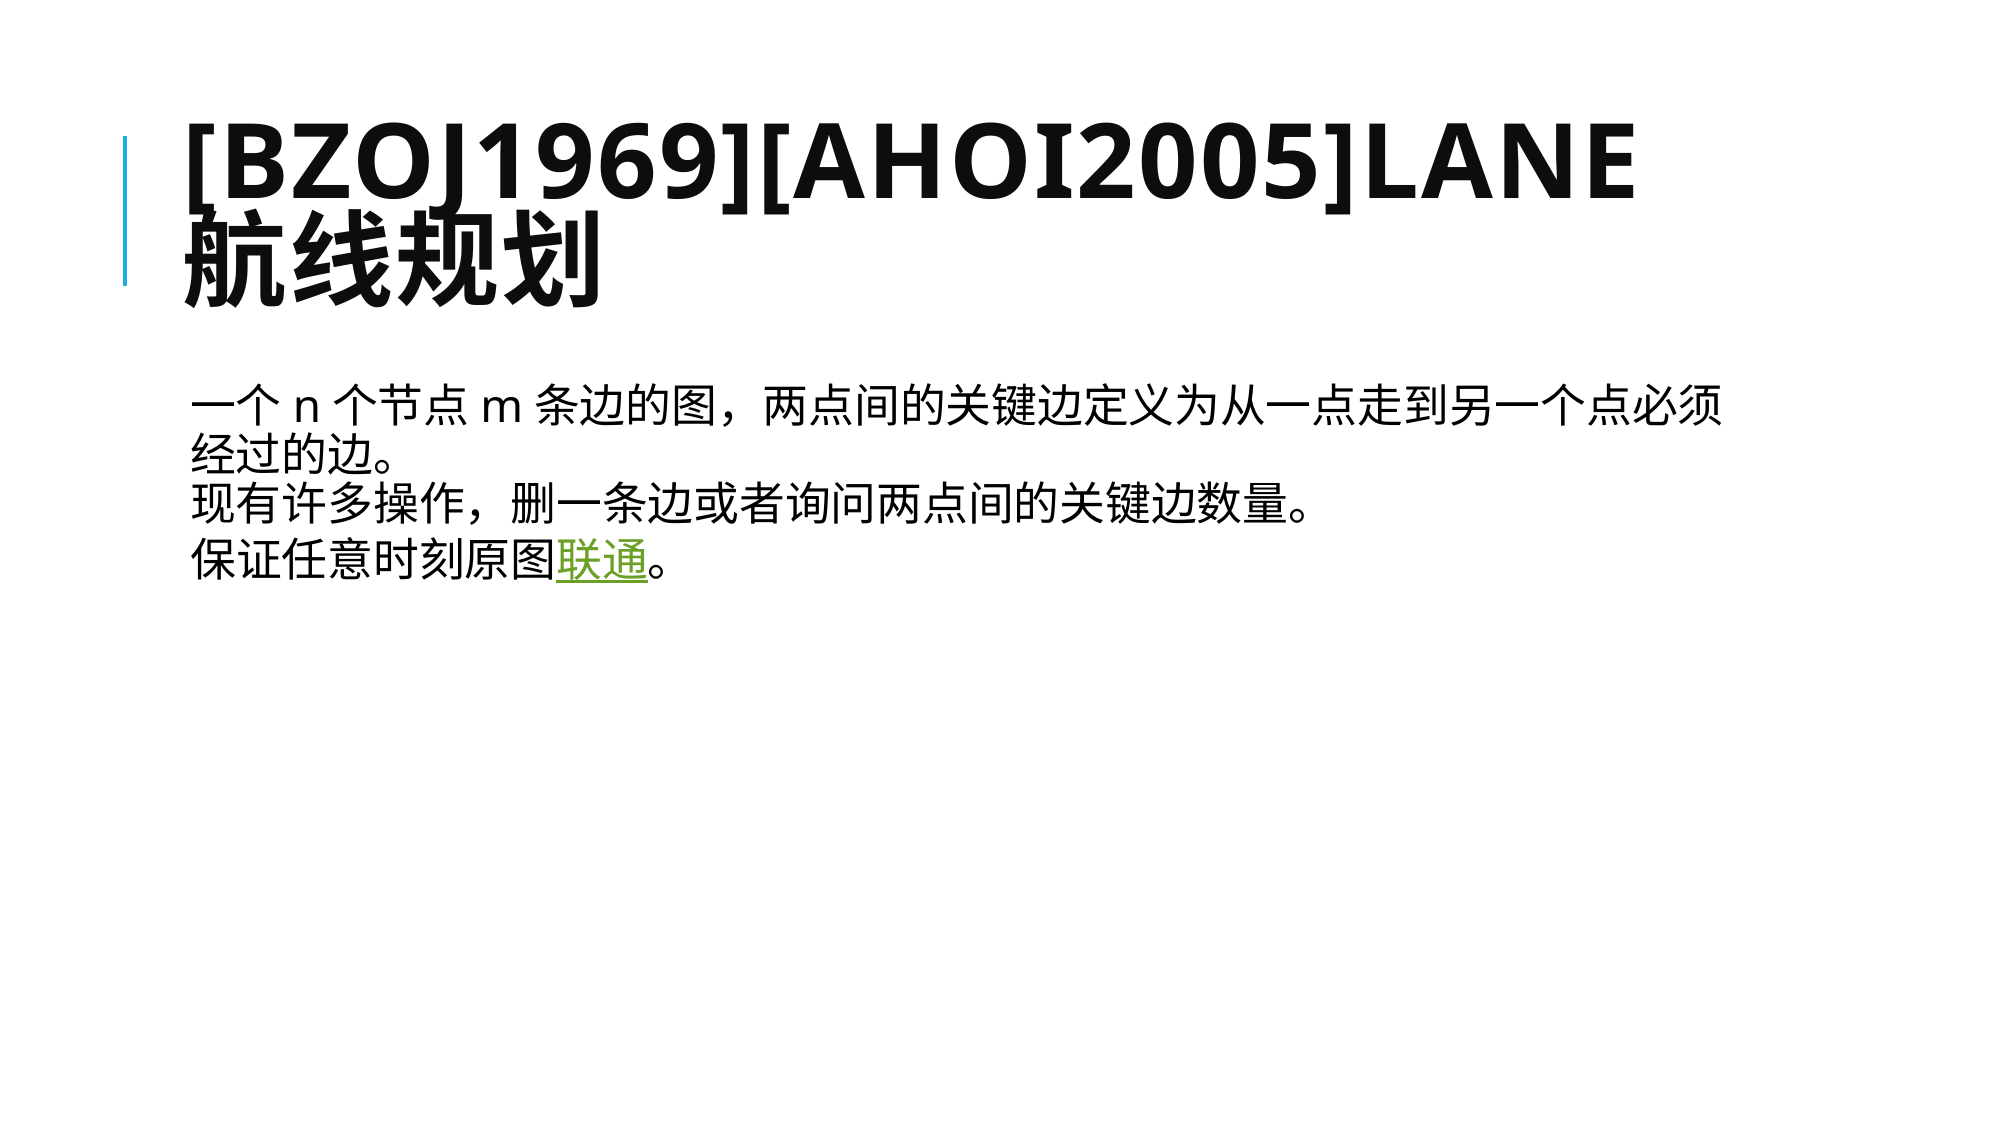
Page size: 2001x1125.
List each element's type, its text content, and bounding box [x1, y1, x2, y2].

list 一个n个节点m条边的图，两点间的关键边定义为从一点走到另一个点必须经过的边。 现有许多操作，删一条边或者询问两点间的关键边数量。 保证任意时刻原图联通。 [168, 375, 1763, 1035]
title [bzoj1969][AHOI2005]LANE 航线规划 [168, 96, 1763, 342]
